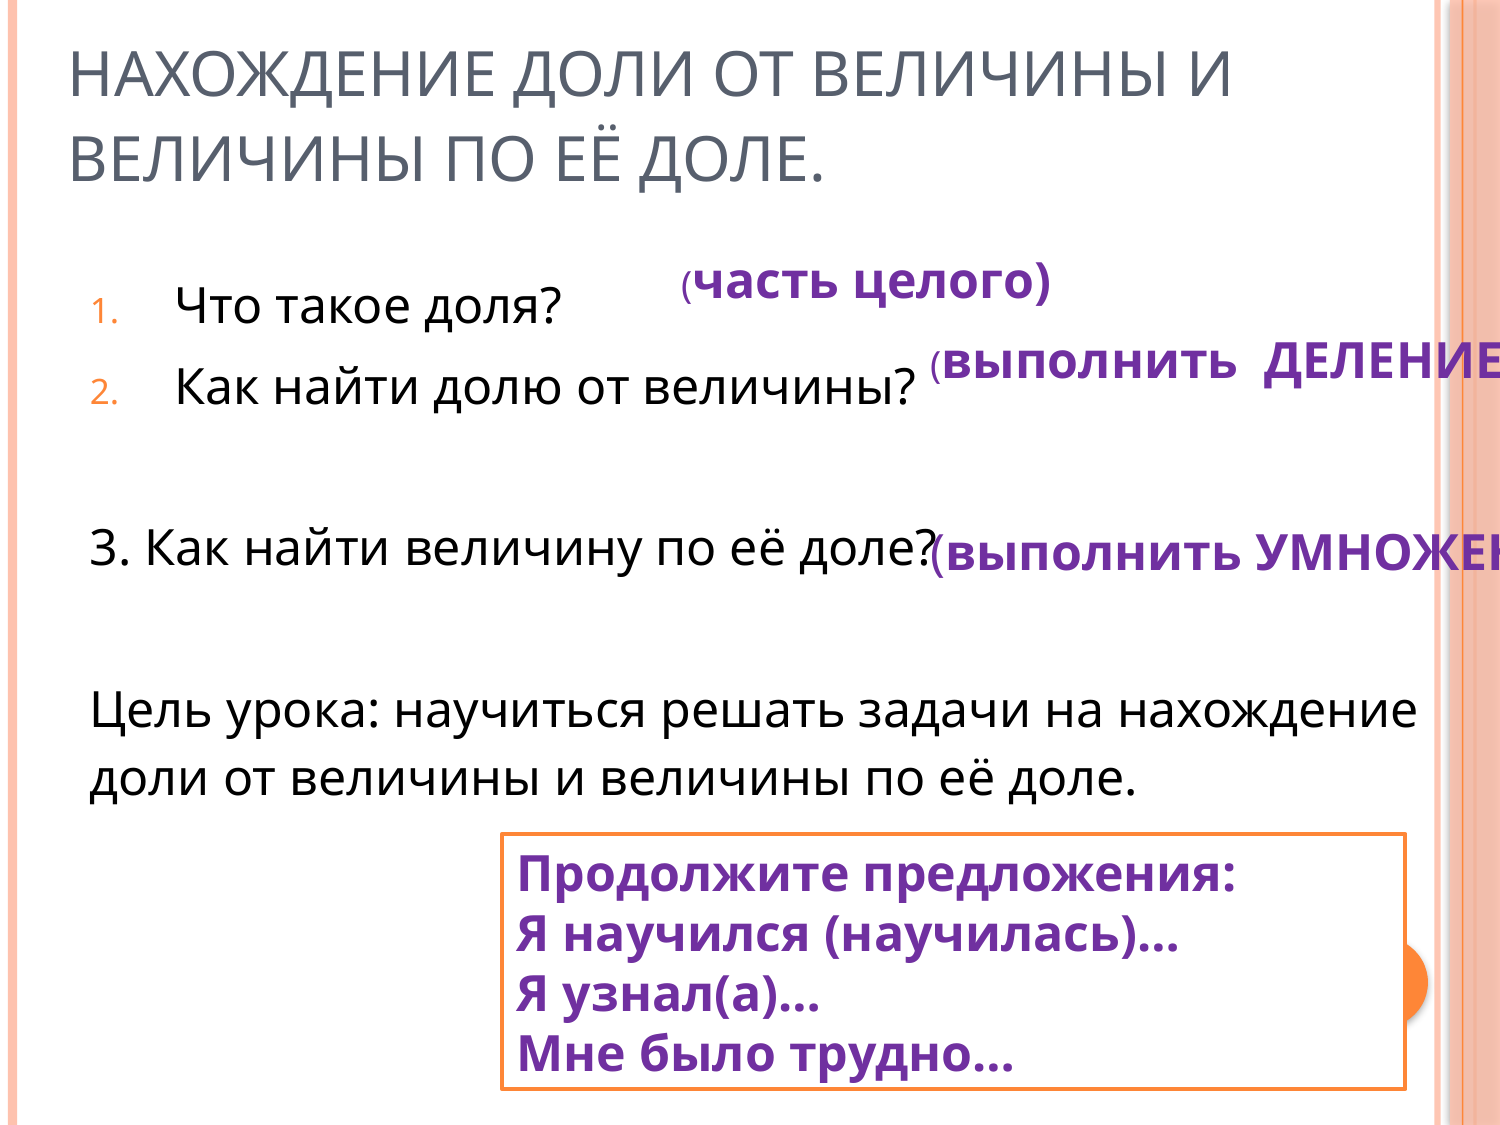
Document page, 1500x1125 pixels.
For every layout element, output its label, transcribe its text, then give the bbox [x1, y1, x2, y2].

title Нахождение доли от величины и величины по её доле. [53, 19, 1404, 207]
text_box Продолжите предложения: Я научился (научилась)… Я узнал(а)… Мне было трудно… [500, 832, 1407, 1091]
text_box (выполнить УМНОЖЕНИЕ) [915, 513, 1500, 589]
text_box (выполнить ДЕЛЕНИЕ) [915, 321, 1500, 397]
text_box (часть целого) [666, 241, 1316, 316]
list Что такое доля? Как найти долю от величины? 3. Как найти величину по её доле? Цель урока: научиться решать задачи на нахождение доли от величины и величины по её доле. [75, 262, 1500, 906]
